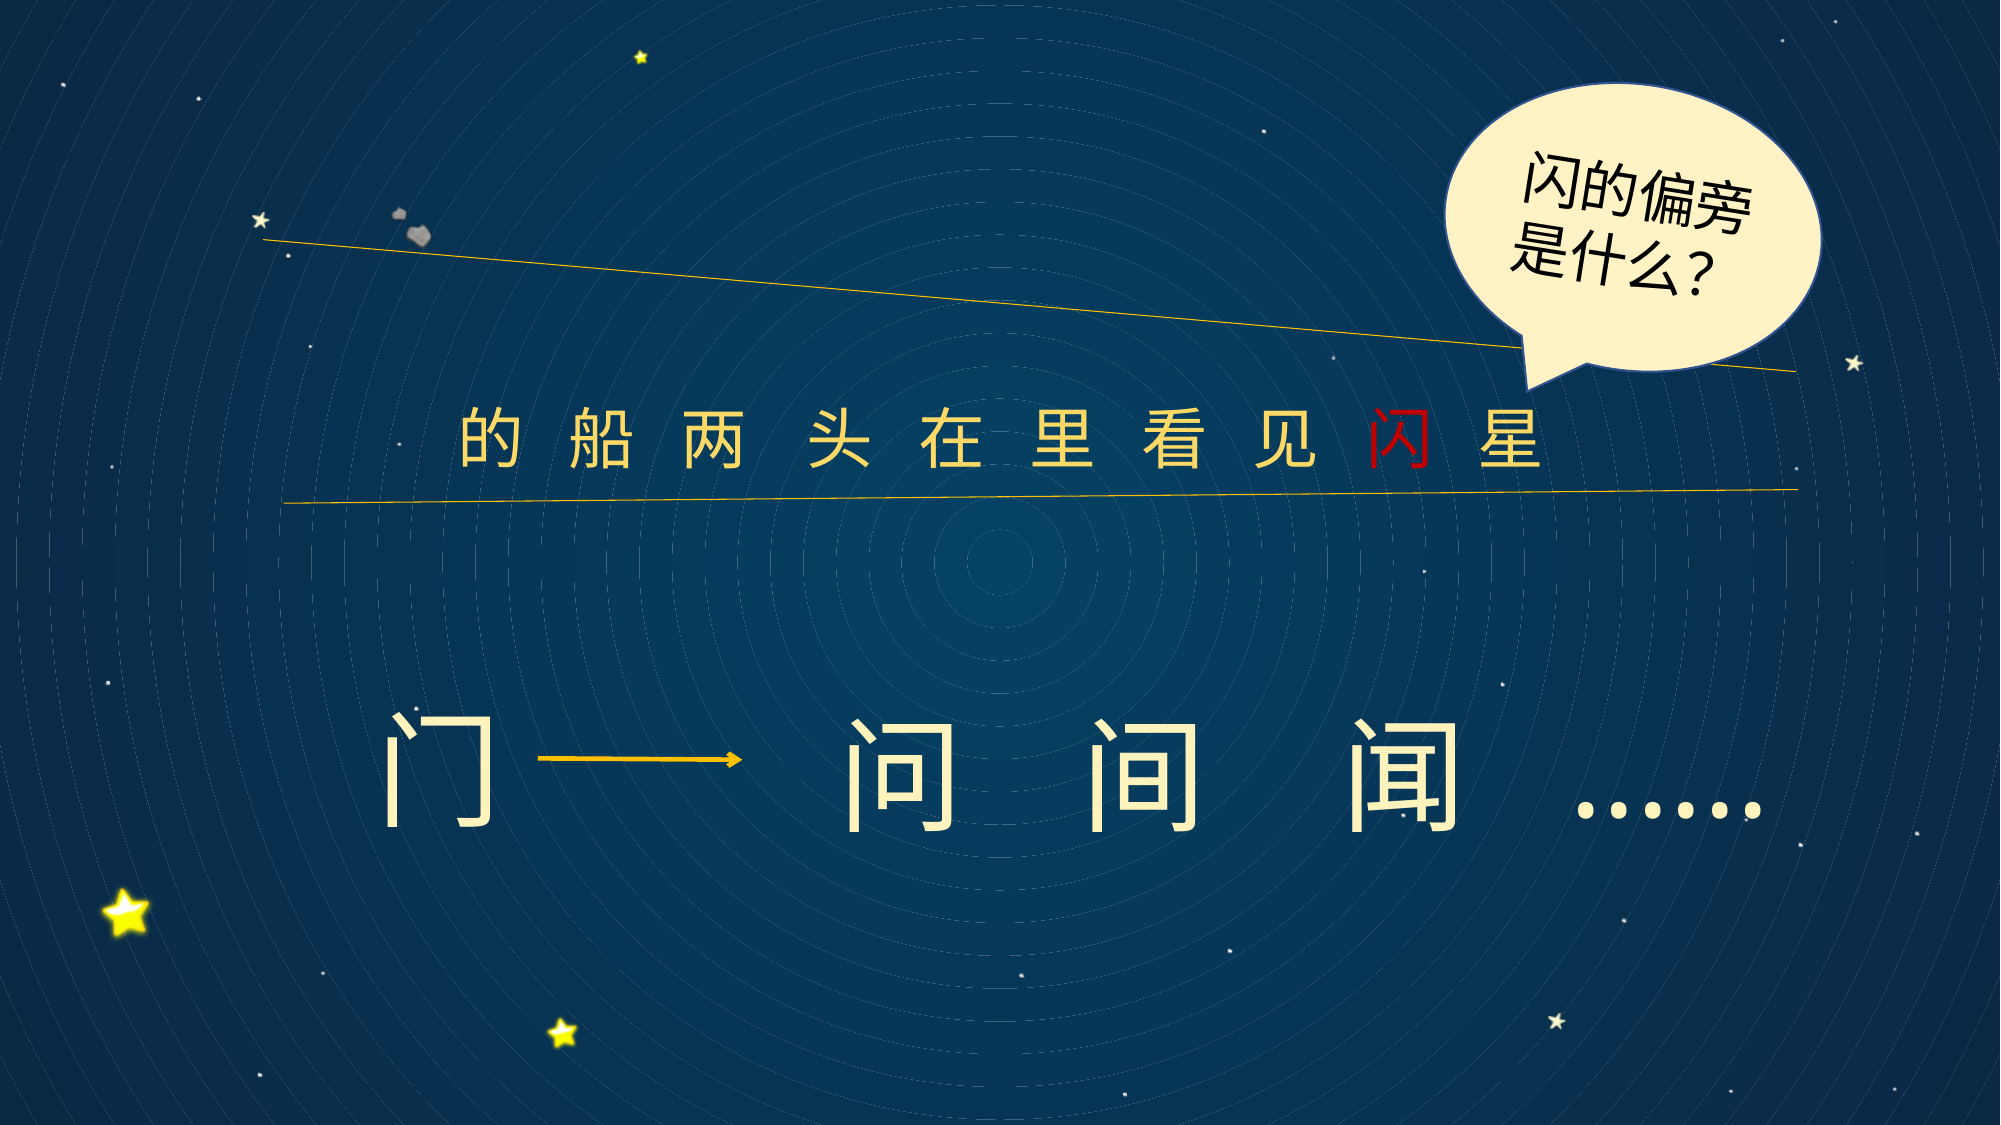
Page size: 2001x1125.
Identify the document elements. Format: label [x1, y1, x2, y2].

text_box [47, 7, 1933, 1109]
text_box [281, 371, 1798, 504]
text_box [0, 0, 2000, 1125]
